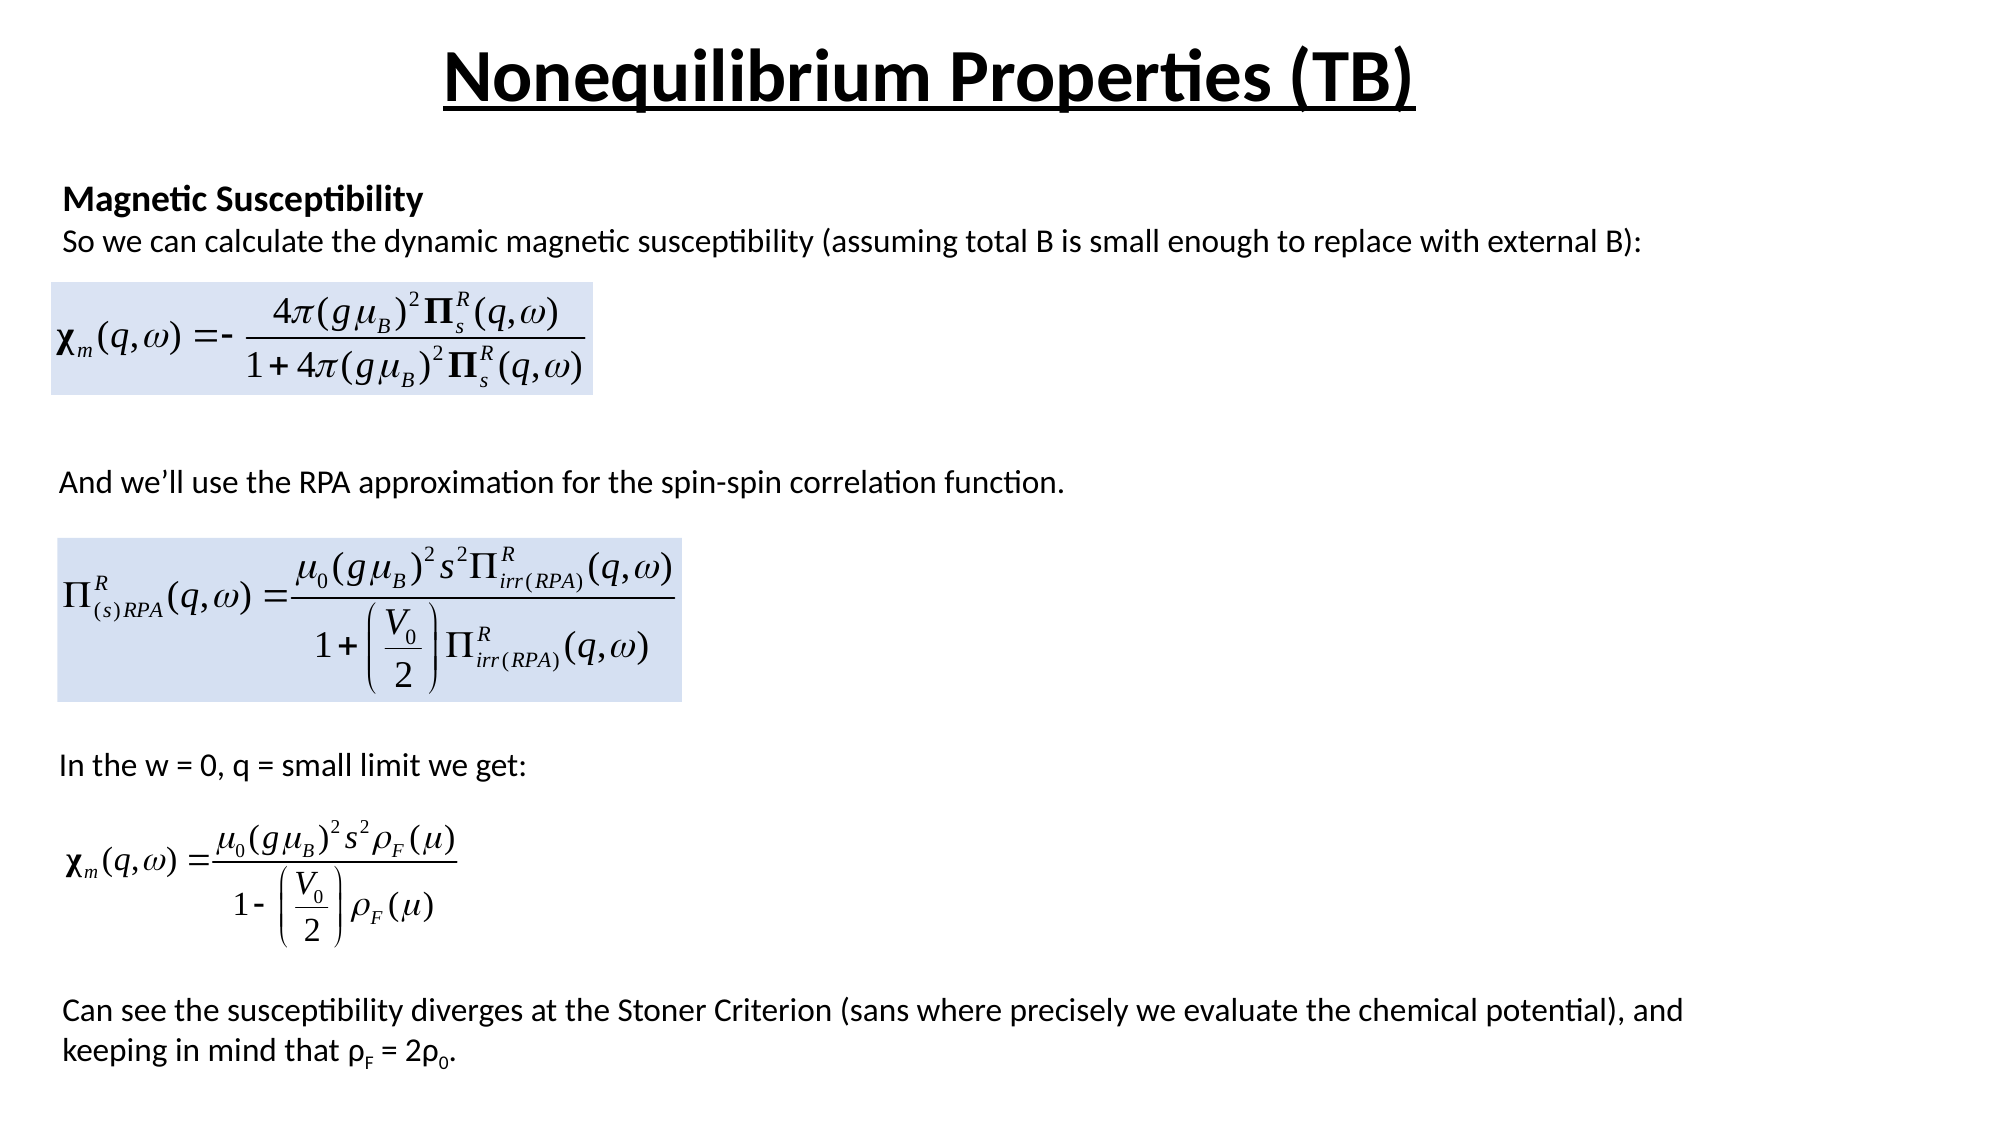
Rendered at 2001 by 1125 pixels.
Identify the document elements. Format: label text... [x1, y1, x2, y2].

text_box And we’ll use the RPA approximation for the spin-spin correlation function. [44, 452, 1226, 508]
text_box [57, 537, 683, 702]
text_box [50, 281, 593, 396]
text_box Can see the susceptibility diverges at the Stoner Criterion (sans where precisely we evaluate the chemical potential), and keeping in mind that ρF = 2ρ0. [47, 980, 1749, 1081]
text_box Magnetic Susceptibility So we can calculate the dynamic magnetic susceptibility (assuming total B is small enough to replace with external B): [47, 166, 1749, 267]
title Nonequilibrium Properties (TB) [389, 24, 1470, 126]
text_box In the w = 0, q = small limit we get: [44, 736, 761, 791]
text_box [60, 811, 465, 955]
